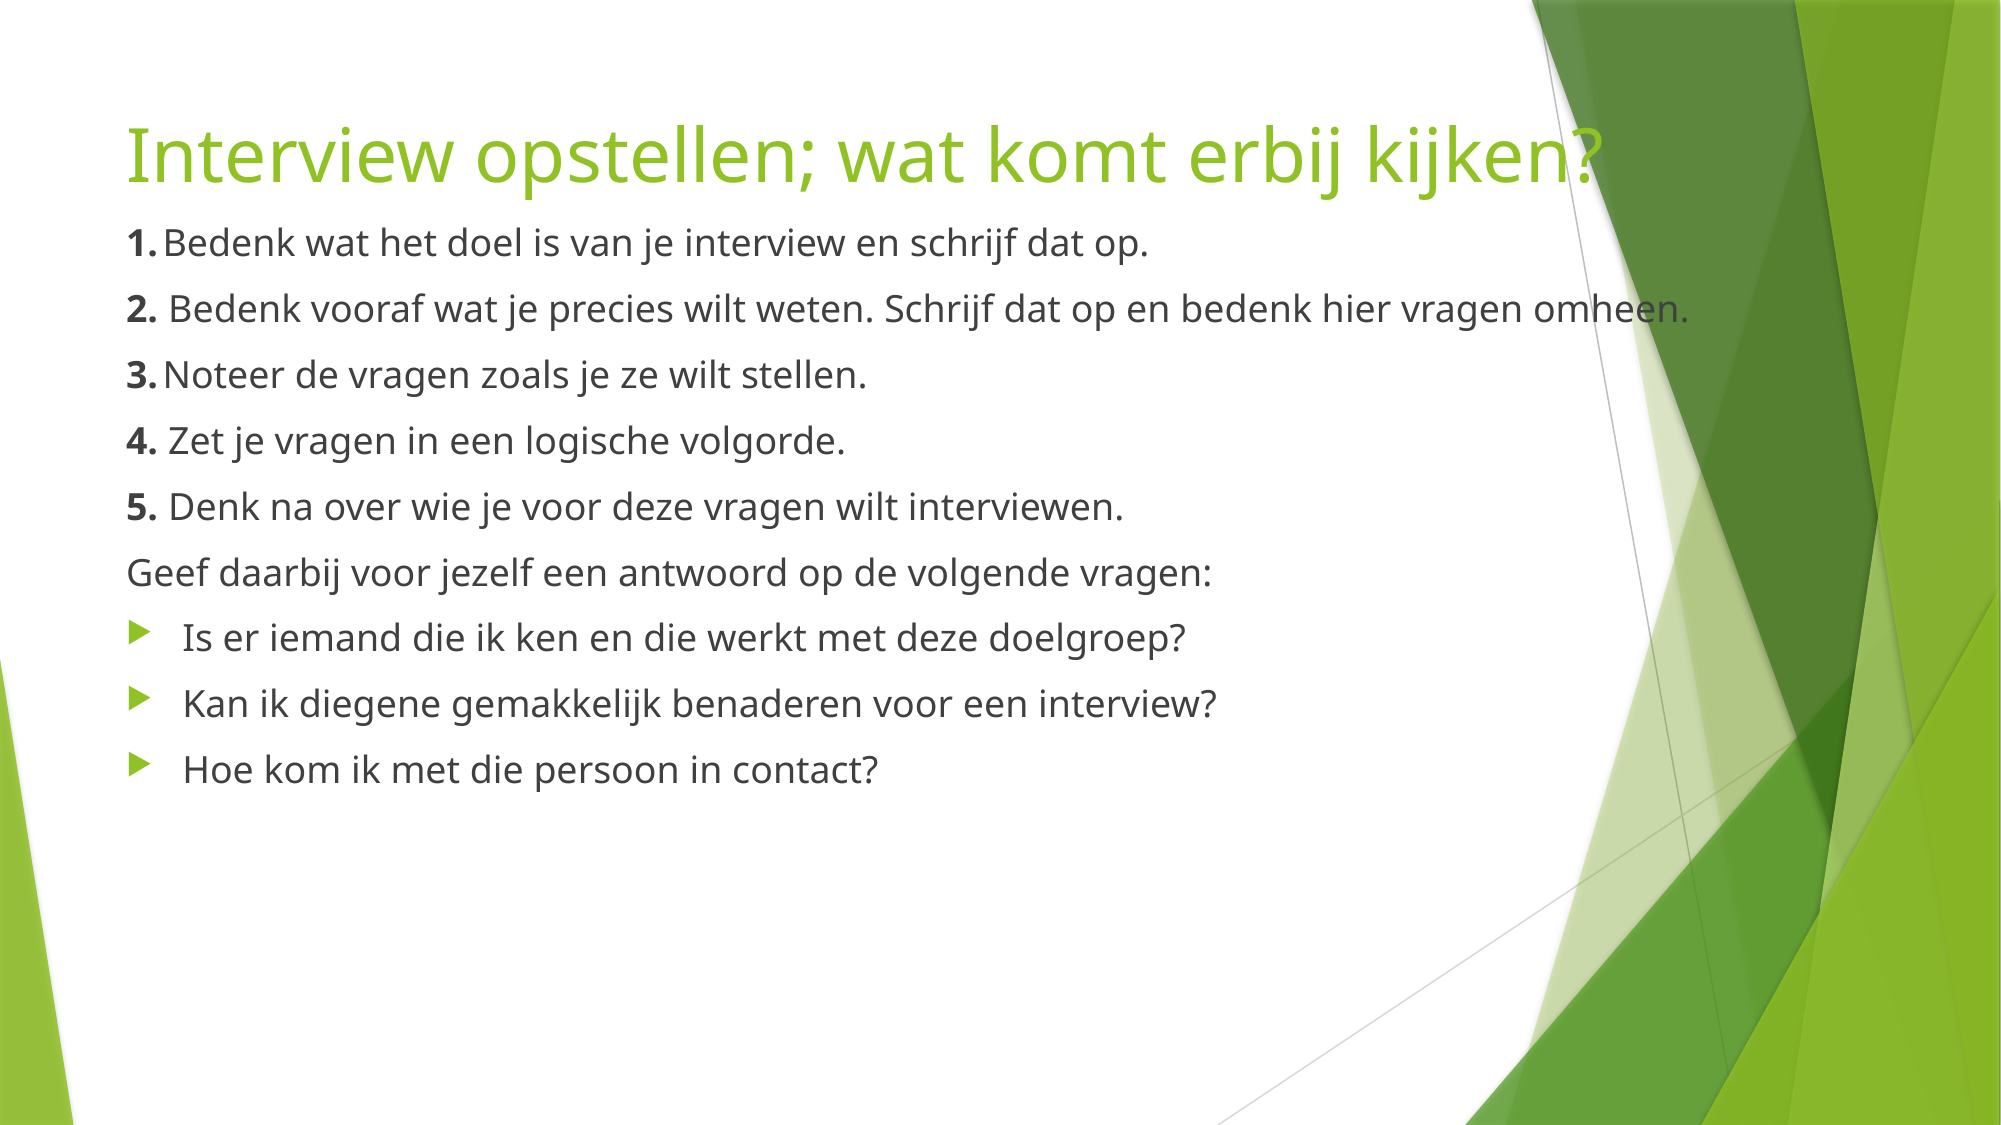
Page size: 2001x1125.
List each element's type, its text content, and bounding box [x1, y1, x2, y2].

title Interview opstellen; wat komt erbij kijken? [111, 99, 1676, 170]
list 1. Bedenk wat het doel is van je interview en schrijf dat op. 2. Bedenk vooraf wat je precies wilt weten. Schrijf dat op en bedenk hier vragen omheen. 3. Noteer de vragen zoals je ze wilt stellen. 4. Zet je vragen in een logische volgorde. 5. Denk na over wie je voor deze vragen wilt interviewen. Geef daarbij voor jezelf een antwoord op de volgende vragen: Is er iemand die ik ken en die werkt met deze doelgroep? Kan ik diegene gemakkelijk benaderen voor een interview? Hoe kom ik met die persoon in contact? [111, 170, 1898, 1105]
